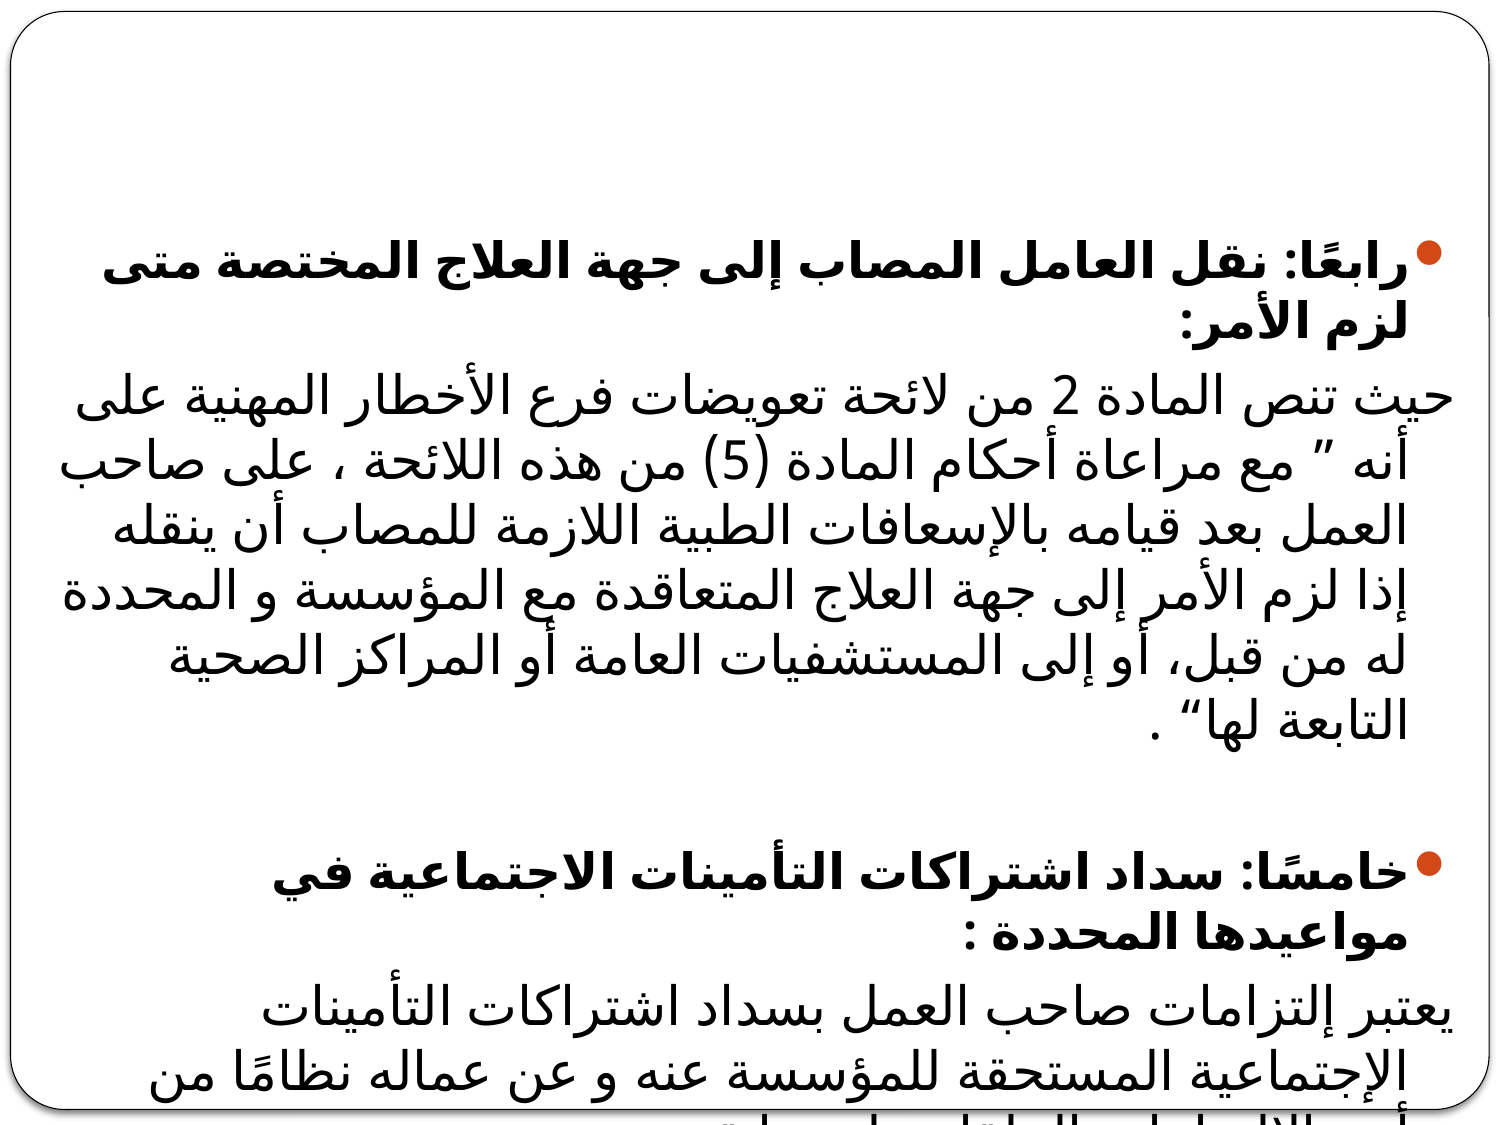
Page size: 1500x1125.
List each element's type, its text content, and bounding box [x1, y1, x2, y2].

list رابعًا: نقل العامل المصاب إلى جهة العلاج المختصة متى لزم الأمر: حيث تنص المادة 2 من لائحة تعويضات فرع الأخطار المهنية على أنه ” مع مراعاة أحكام المادة (5) من هذه اللائحة ، على صاحب العمل بعد قيامه بالإسعافات الطبية اللازمة للمصاب أن ينقله إذا لزم الأمر إلى جهة العلاج المتعاقدة مع المؤسسة و المحددة له من قبل، أو إلى المستشفيات العامة أو المراكز الصحية التابعة لها“ . خامسًا: سداد اشتراكات التأمينات الاجتماعية في مواعيدها المحددة : يعتبر إلتزامات صاحب العمل بسداد اشتراكات التأمينات الإجتماعية المستحقة للمؤسسة عنه و عن عماله نظامًا من أهم الإلتزامات الملقاة على عاتقه. [41, 149, 1471, 1125]
